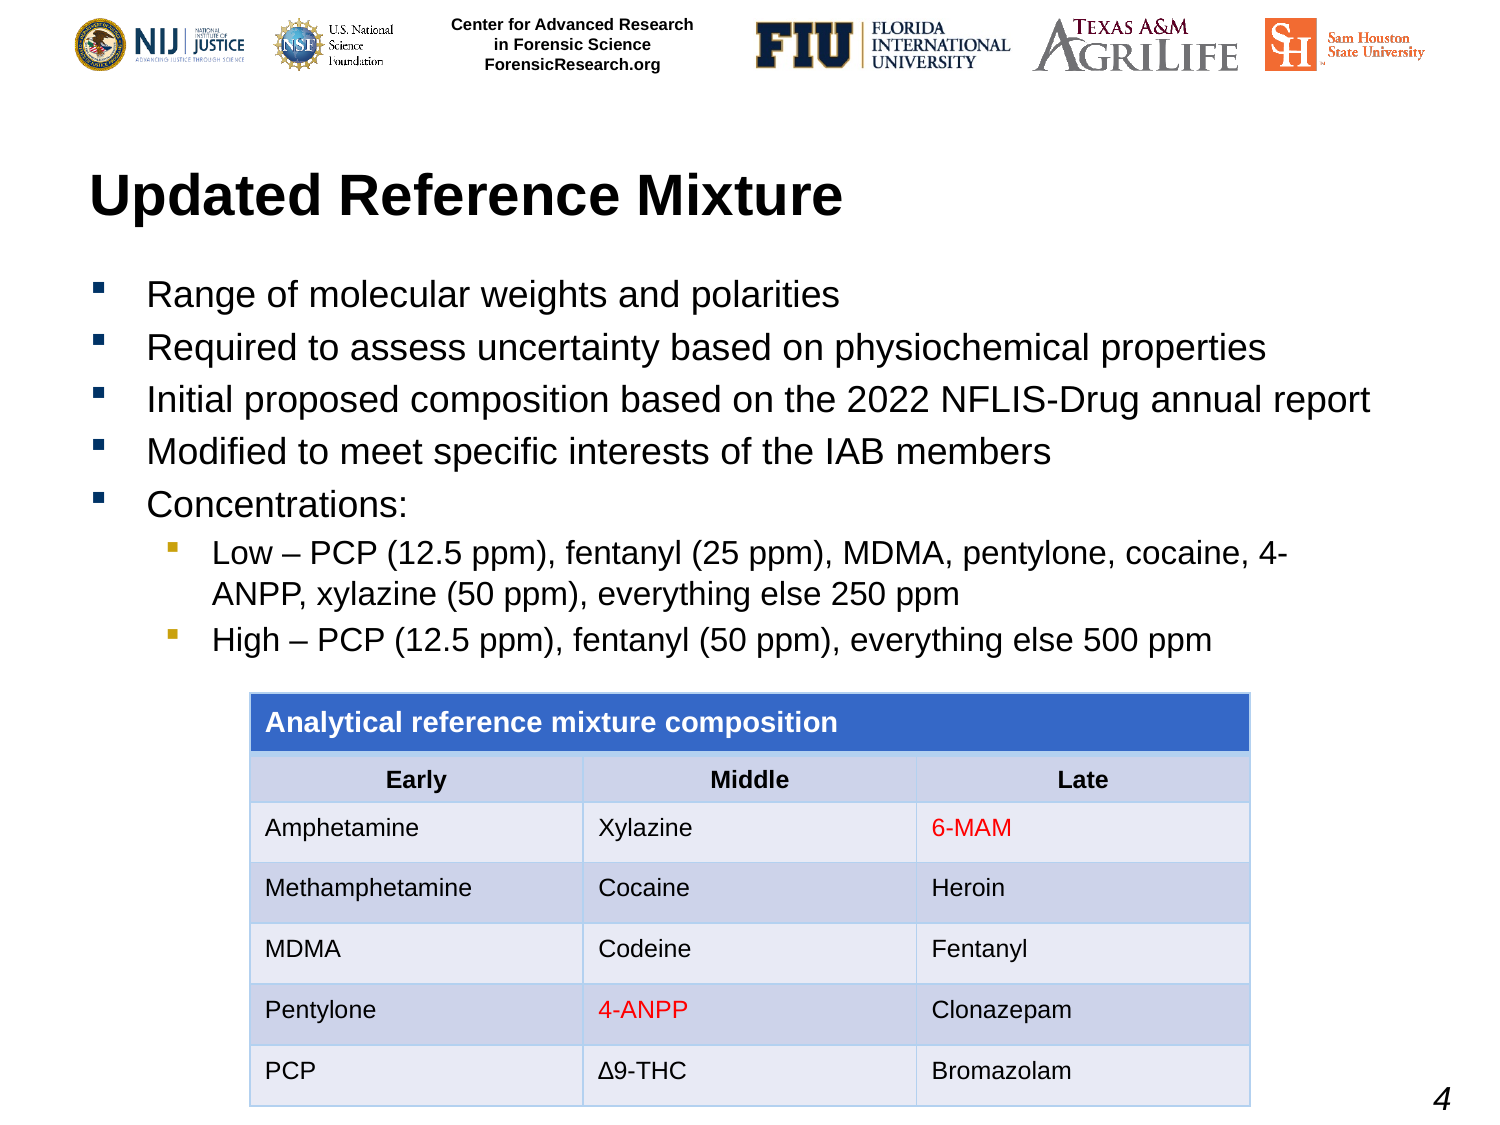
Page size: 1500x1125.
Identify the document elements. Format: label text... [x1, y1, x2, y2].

table_cell Clonazepam [917, 985, 1249, 1044]
table_cell PCP [251, 1046, 582, 1105]
list Range of molecular weights and polarities Required to assess uncertainty based on physiochemical properties Initial proposed composition based on the 2022 NFLIS-Drug annual report Modified to meet specific interests of the IAB members Concentrations: Low – PCP (12.5 ppm), fentanyl (25 ppm), MDMA, pentylone, cocaine, 4-ANPP, xylazine (50 ppm), everything else 250 ppm High – PCP (12.5 ppm), fentanyl (50 ppm), everything else 500 ppm [75, 262, 1400, 1088]
table_cell Fentanyl [917, 924, 1249, 983]
table_cell Bromazolam [917, 1046, 1249, 1105]
picture [1265, 18, 1425, 71]
table_header Analytical reference mixture composition [251, 694, 1249, 751]
table_cell MDMA [251, 924, 582, 983]
table_cell Middle [584, 757, 916, 801]
table_cell 4-ANPP [584, 985, 916, 1044]
table_cell Cocaine [584, 863, 916, 922]
table_cell Methamphetamine [251, 863, 582, 922]
table_cell Xylazine [584, 803, 916, 862]
picture [1032, 18, 1238, 71]
picture [273, 18, 393, 71]
picture [753, 18, 1013, 71]
table_cell Amphetamine [251, 803, 582, 862]
picture [74, 18, 244, 71]
table_cell 6-MAM [917, 803, 1249, 862]
table_cell Early [251, 757, 582, 801]
table_cell Codeine [584, 924, 916, 983]
title Updated Reference Mixture [75, 149, 1438, 240]
table_cell Late [917, 757, 1249, 801]
table_cell Heroin [917, 863, 1249, 922]
table_cell ∆9-THC [584, 1046, 916, 1105]
table_cell Pentylone [251, 985, 582, 1044]
